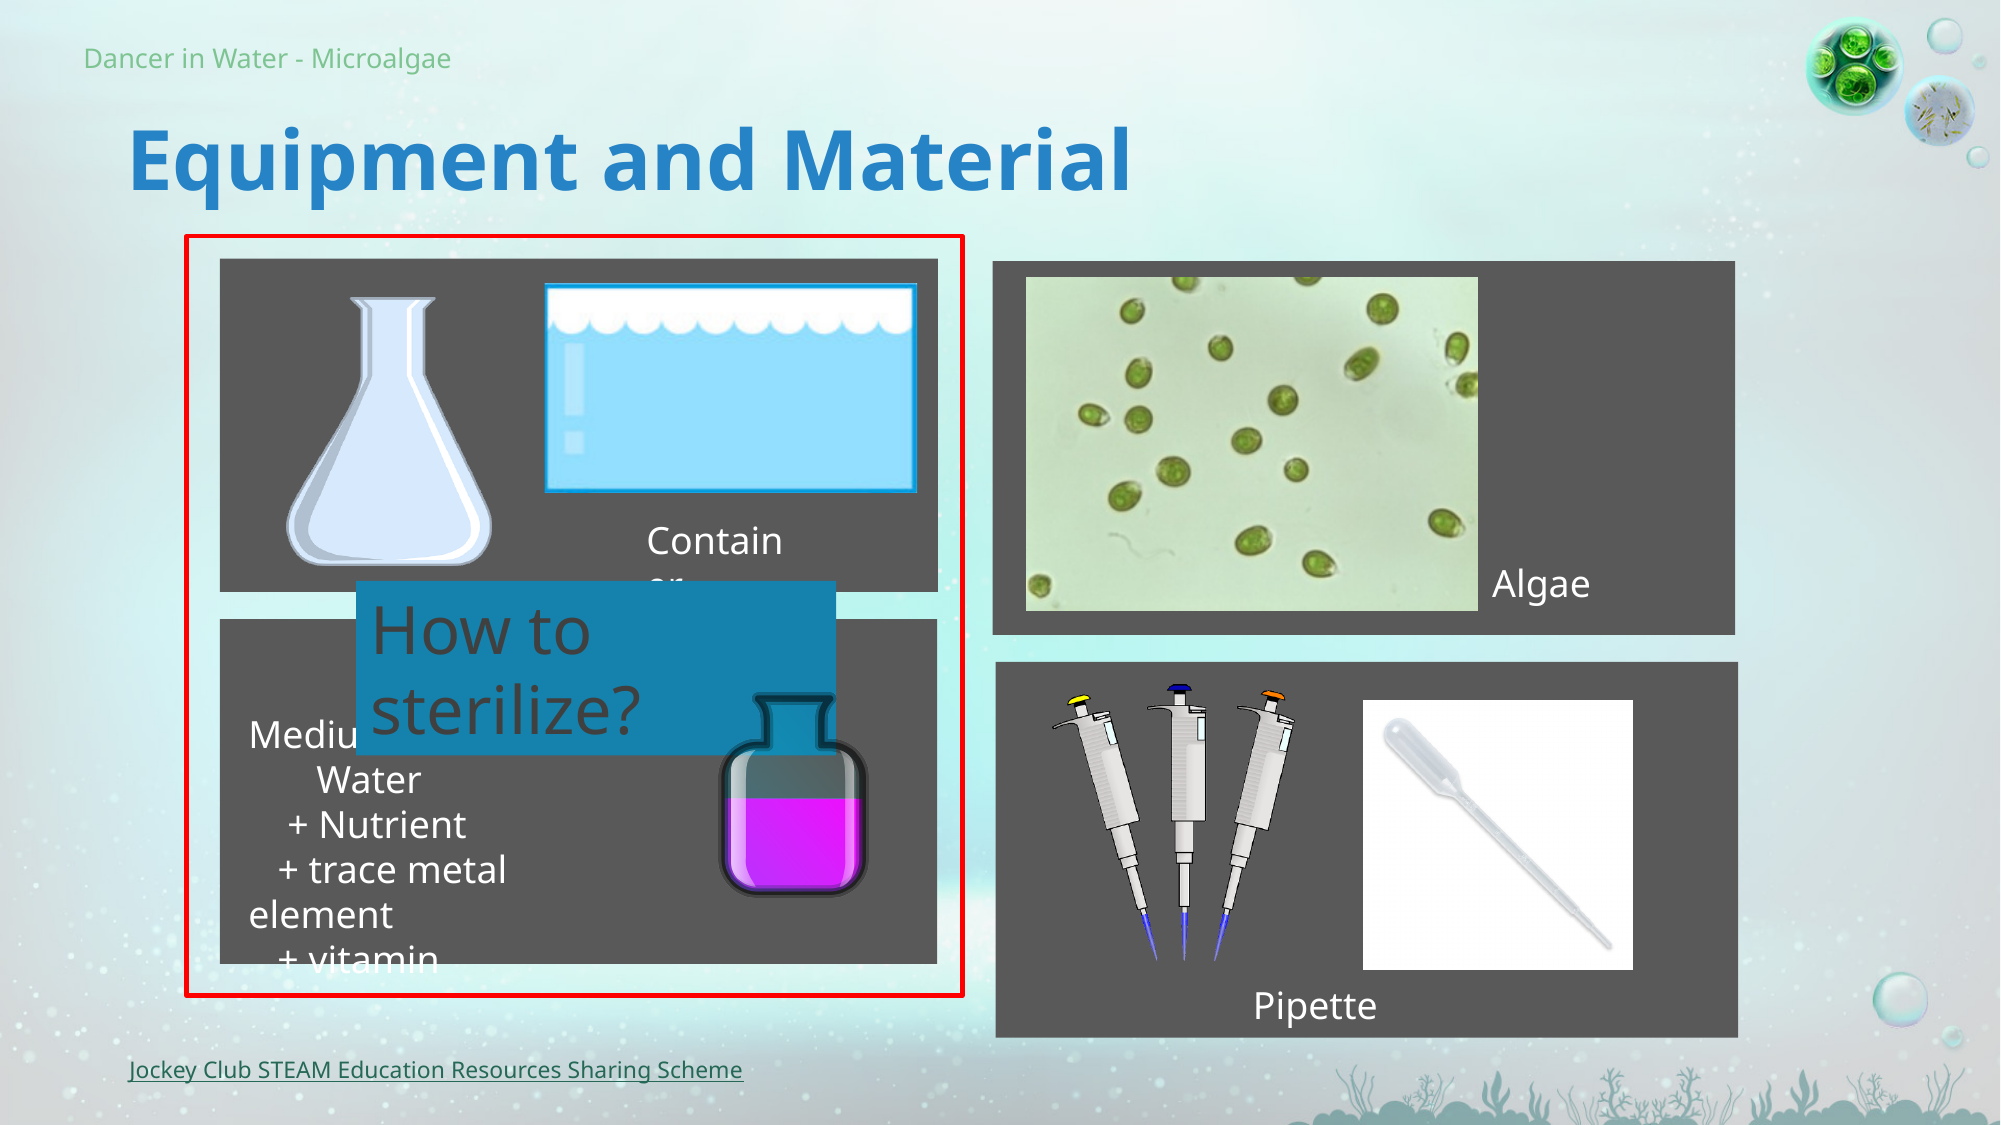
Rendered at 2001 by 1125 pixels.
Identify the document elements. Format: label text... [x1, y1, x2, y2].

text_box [992, 260, 1736, 636]
text_box [995, 661, 1739, 1038]
text_box [186, 317, 963, 996]
text_box How to sterilize? [356, 601, 837, 756]
text_box Equipment and Material [111, 99, 1522, 317]
picture [0, 0, 2001, 1125]
text_box Pipette [1238, 974, 1400, 1034]
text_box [219, 258, 939, 593]
